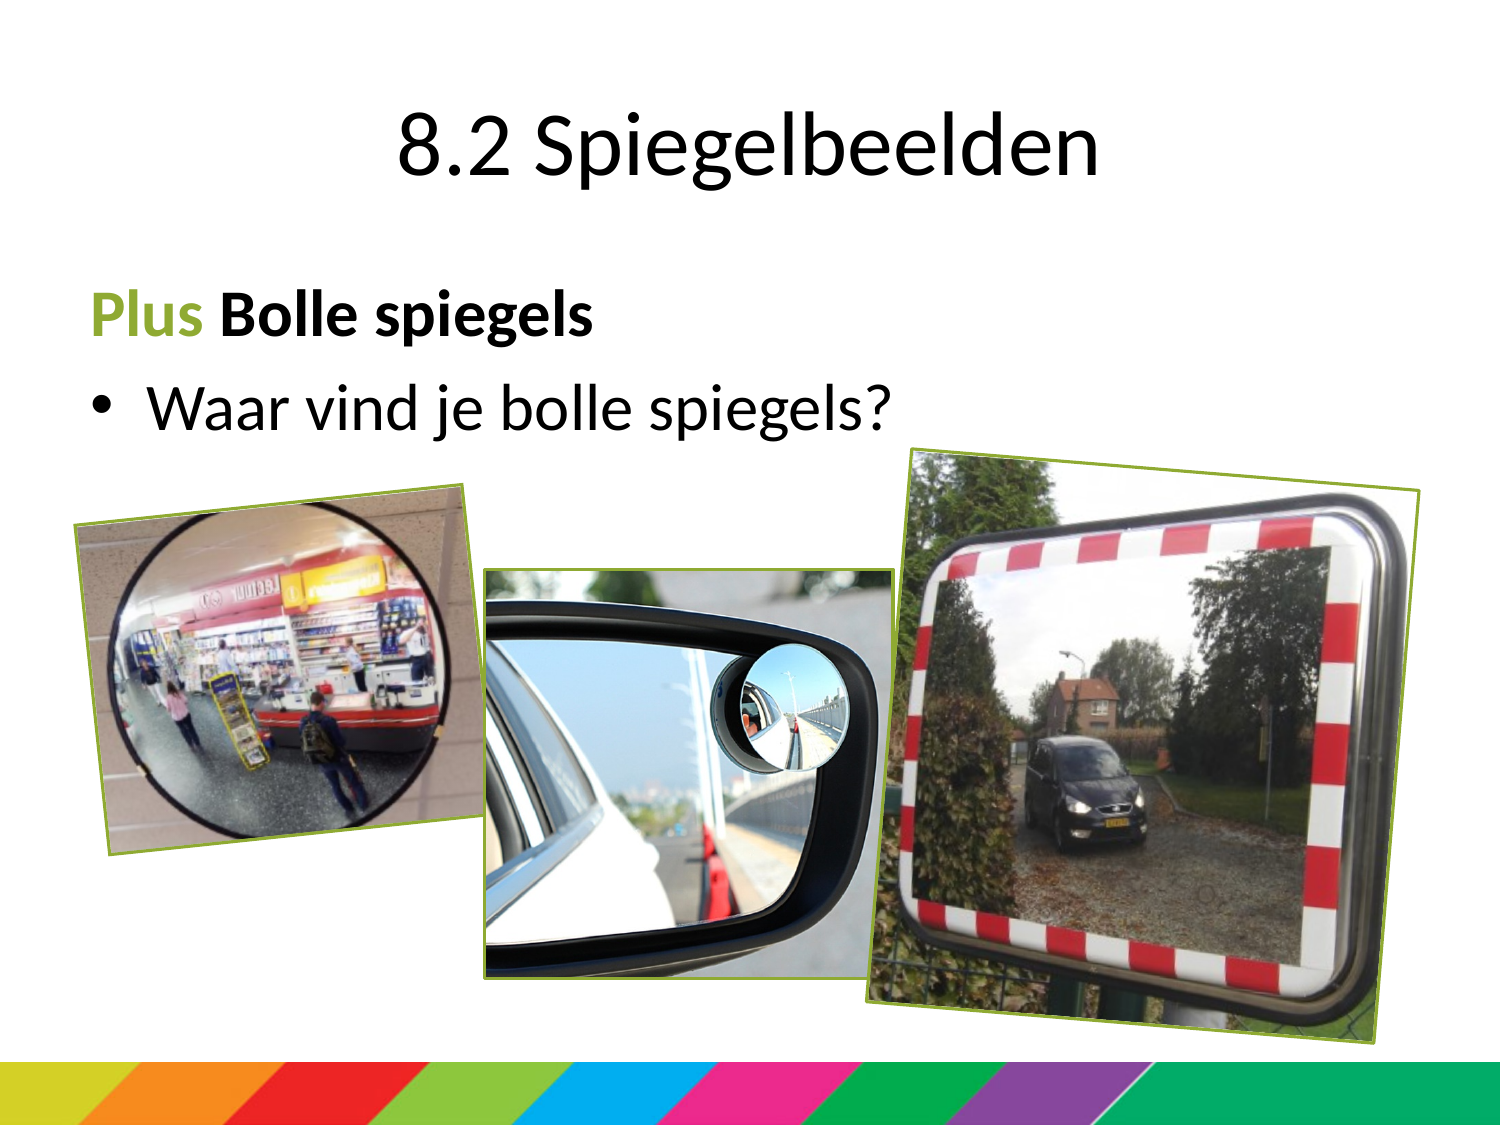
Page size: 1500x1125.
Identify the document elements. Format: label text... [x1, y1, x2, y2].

picture [656, 1062, 1500, 1125]
list Plus Bolle spiegels Waar vind je bolle spiegels? [75, 262, 1425, 1005]
picture [0, 1062, 574, 1125]
title 8.2 Spiegelbeelden [75, 45, 1425, 233]
picture [77, 487, 483, 852]
picture [485, 452, 1417, 1041]
